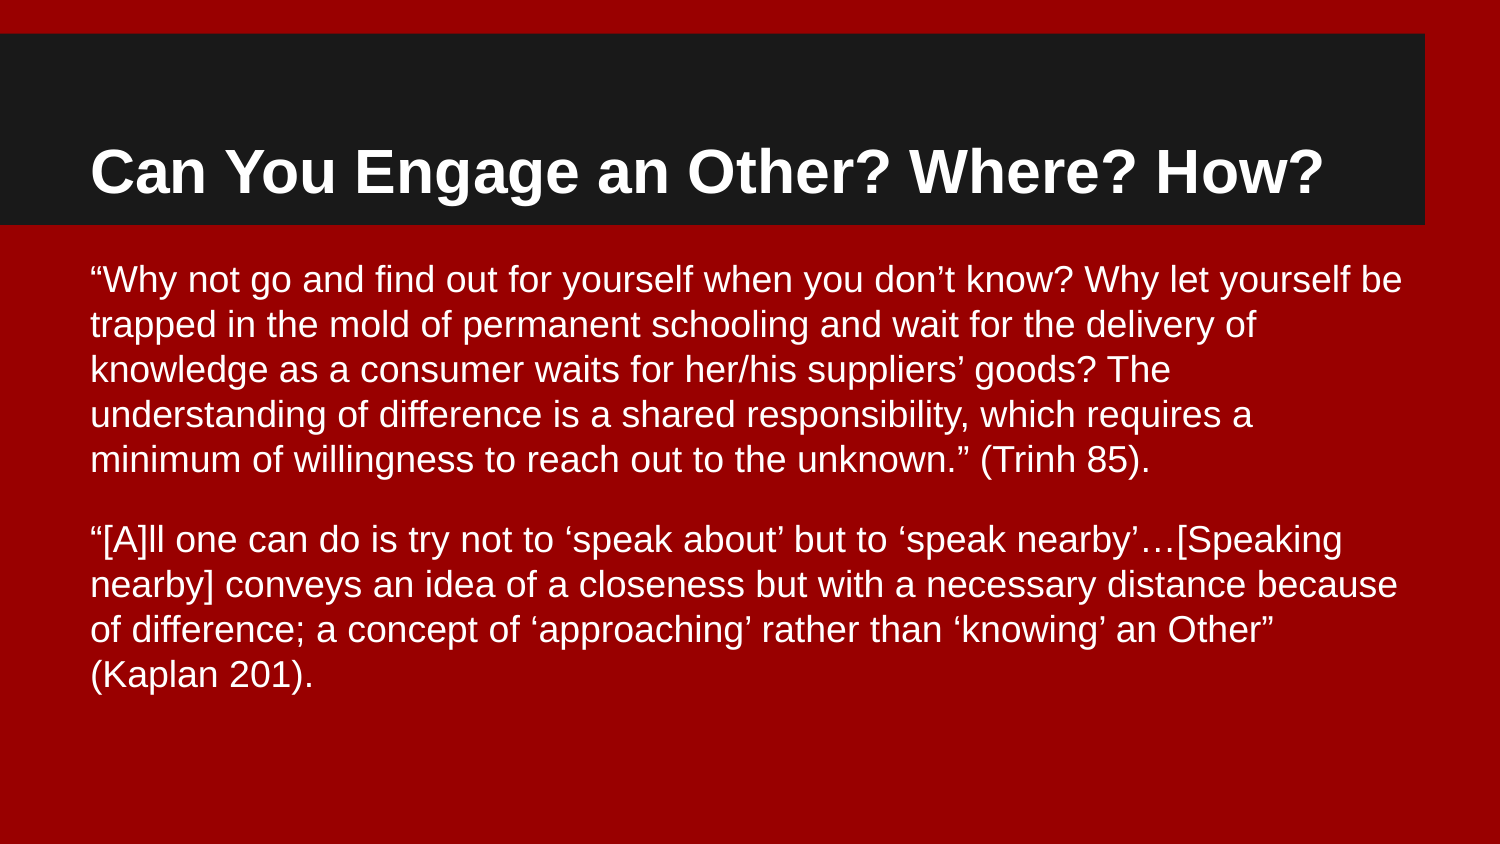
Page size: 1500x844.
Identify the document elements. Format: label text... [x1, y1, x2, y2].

title Can You Engage an Other? Where? How? [75, 33, 1425, 221]
list “Why not go and find out for yourself when you don’t know? Why let yourself be trapped in the mold of permanent schooling and wait for the delivery of knowledge as a consumer waits for her/his suppliers’ goods? The understanding of difference is a shared responsibility, which requires a minimum of willingness to reach out to the unknown.” (Trinh 85). “[A]ll one can do is try not to ‘speak about’ but to ‘speak nearby’…[Speaking nearby] conveys an idea of a closeness but with a necessary distance because of difference; a concept of ‘approaching’ rather than ‘knowing’ an Other” (Kaplan 201). [75, 239, 1425, 837]
